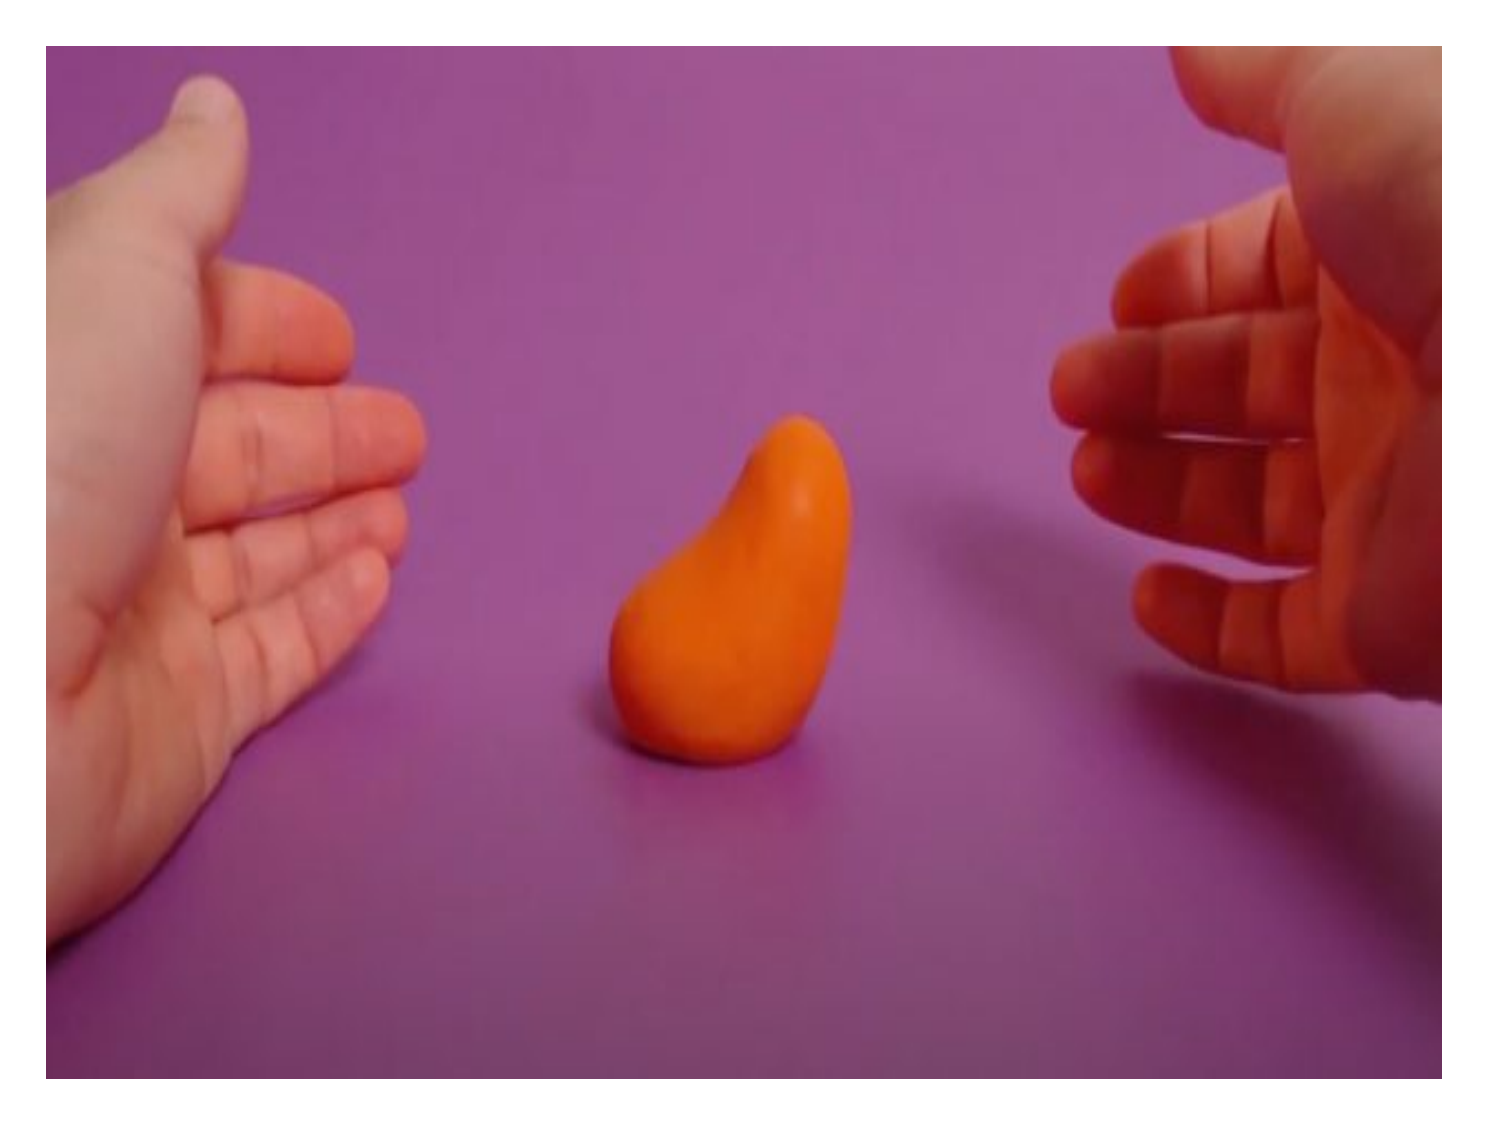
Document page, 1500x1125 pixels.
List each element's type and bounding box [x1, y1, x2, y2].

list [46, 46, 1442, 1079]
